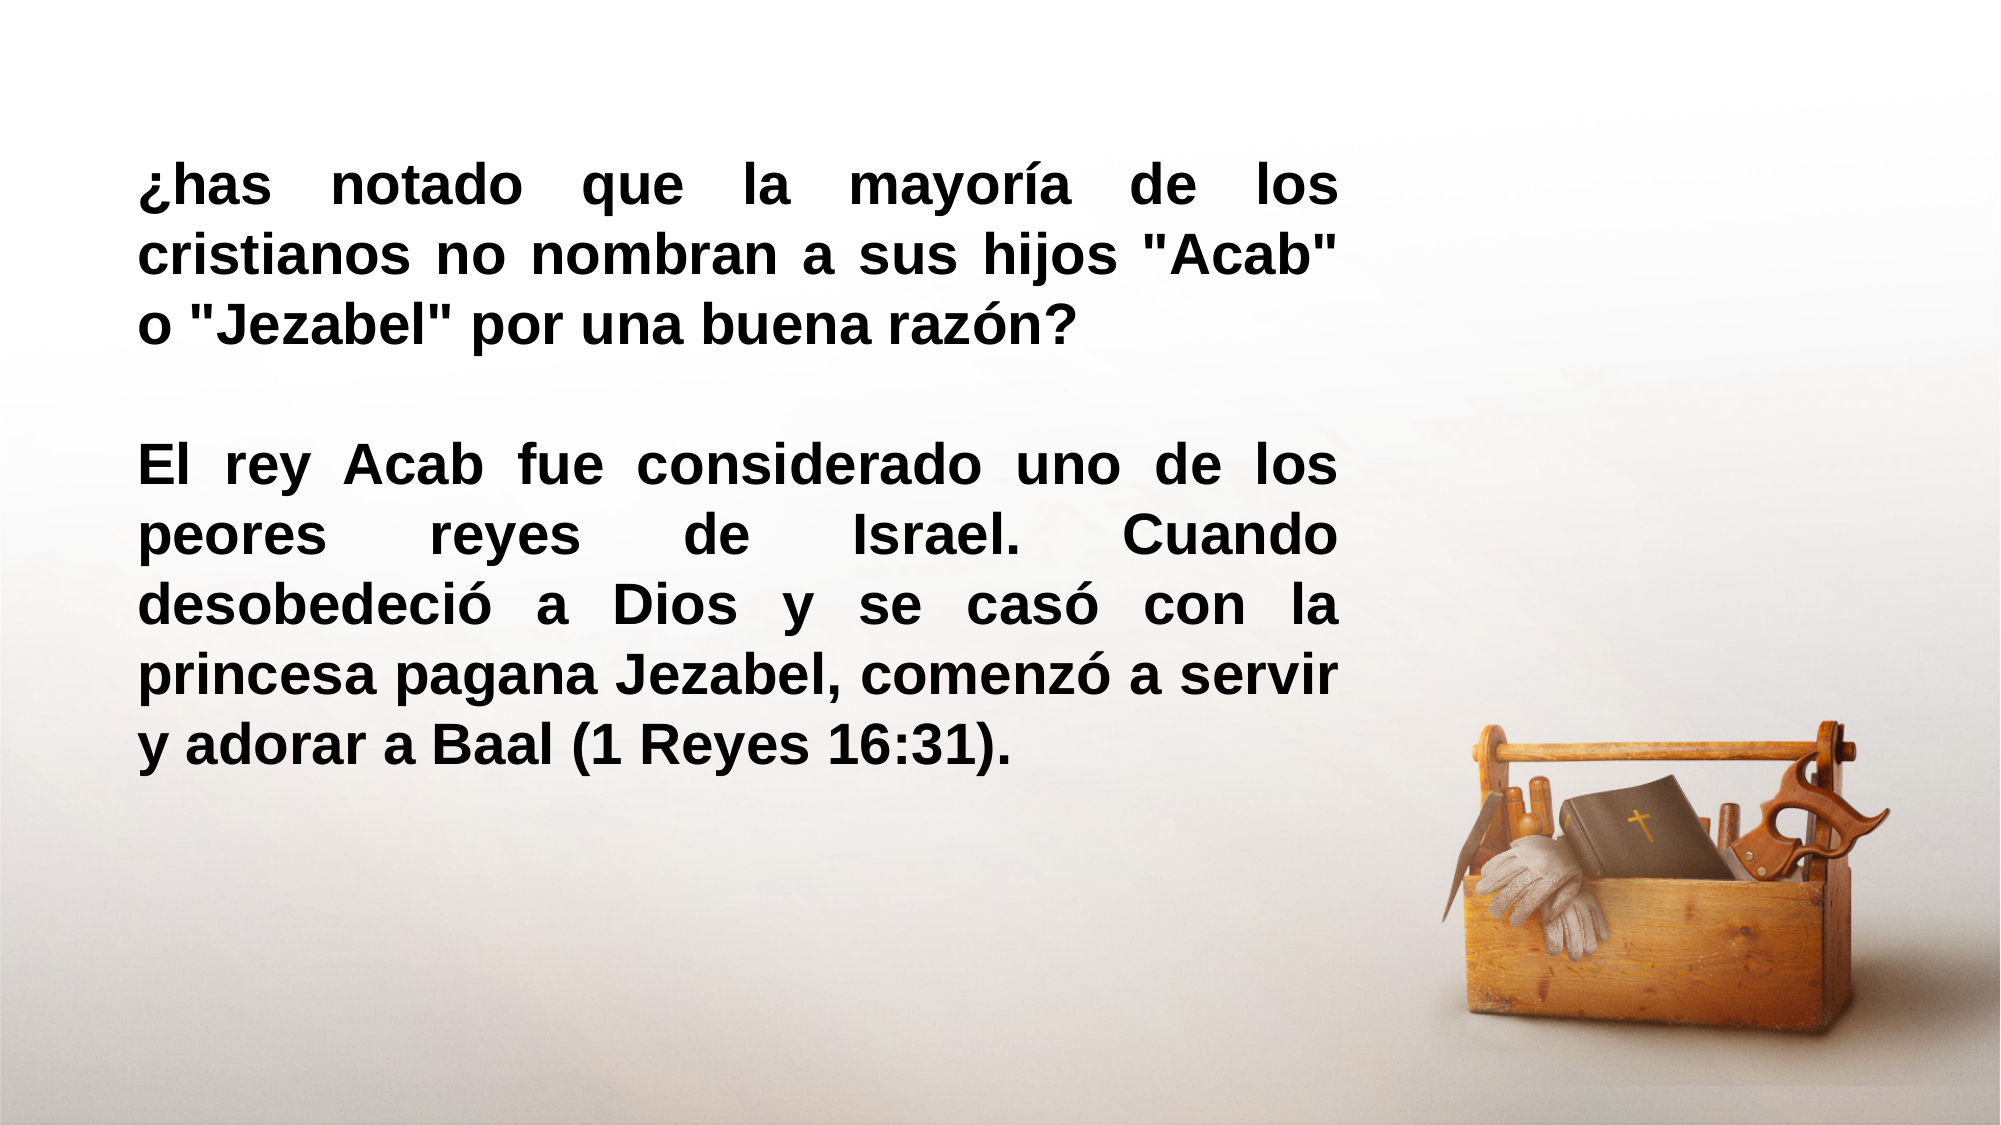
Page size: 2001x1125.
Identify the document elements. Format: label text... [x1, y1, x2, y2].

text_box ¿has notado que la mayoría de los cristianos no nombran a sus hijos "Acab" o "Jezabel" por una buena razón? El rey Acab fue considerado uno de los peores reyes de Israel. Cuando desobedeció a Dios y se casó con la princesa pagana Jezabel, comenzó a servir y adorar a Baal (1 Reyes 16:31). [122, 138, 1356, 784]
picture [0, 0, 2001, 1125]
